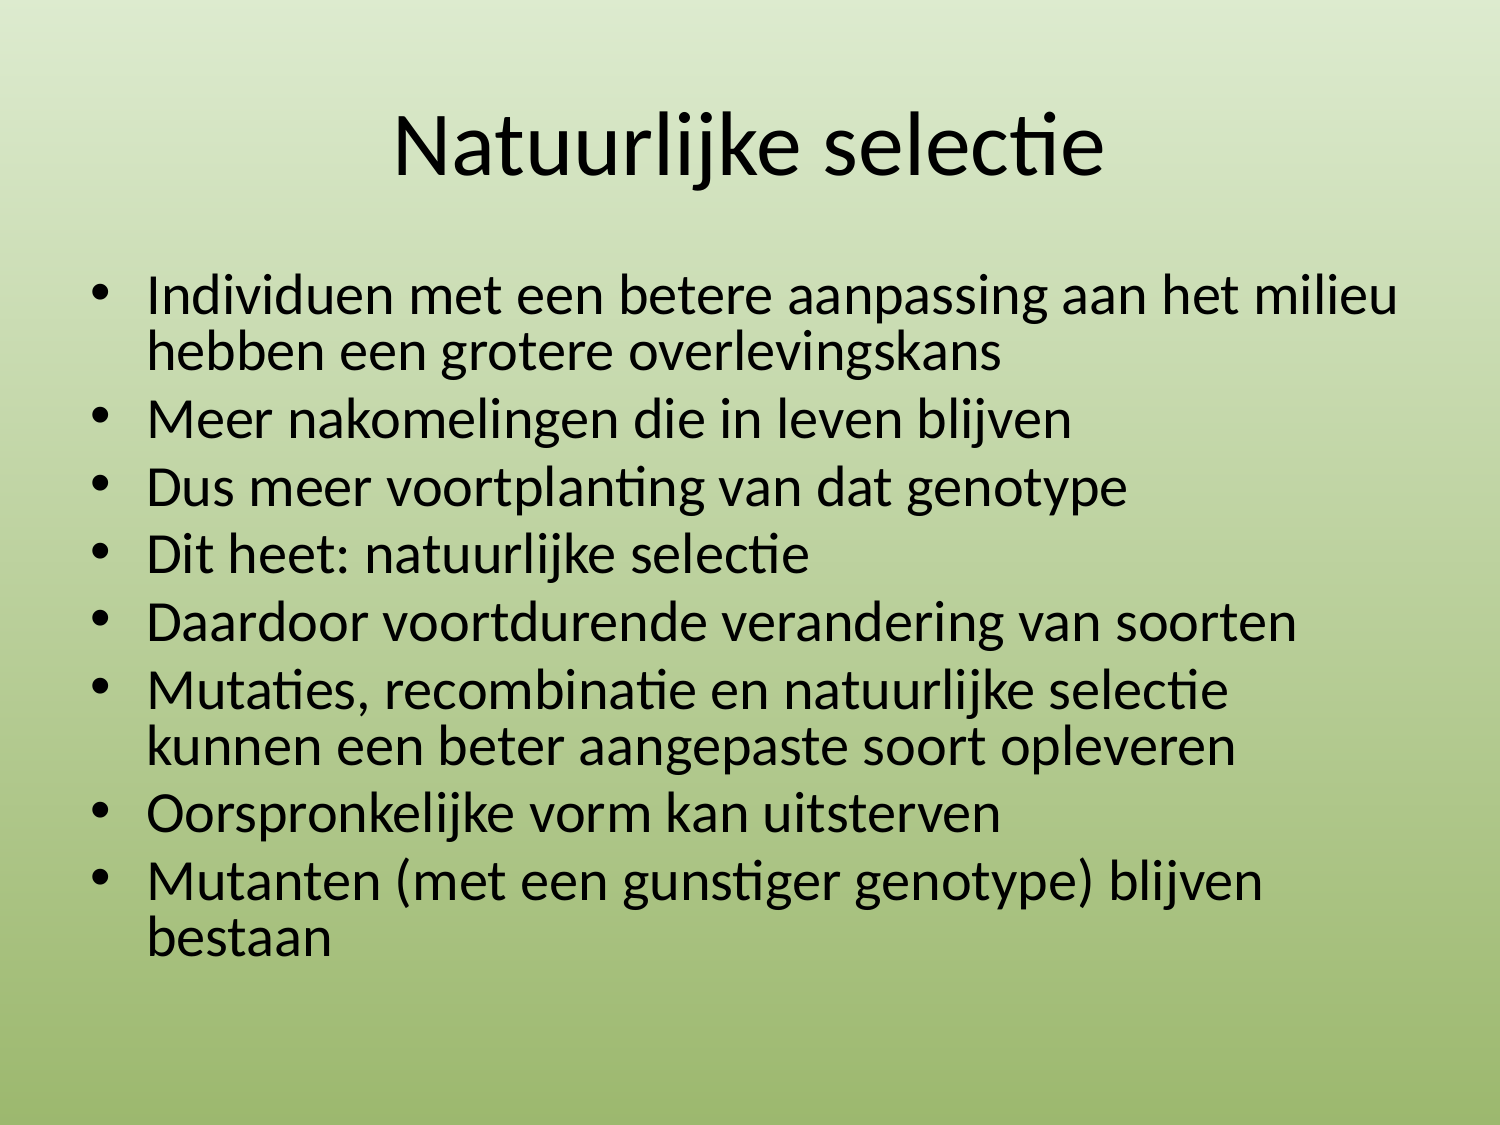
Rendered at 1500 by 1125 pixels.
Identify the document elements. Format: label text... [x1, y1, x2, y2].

list Individuen met een betere aanpassing aan het milieu hebben een grotere overlevingskans Meer nakomelingen die in leven blijven Dus meer voortplanting van dat genotype Dit heet: natuurlijke selectie Daardoor voortdurende verandering van soorten Mutaties, recombinatie en natuurlijke selectie kunnen een beter aangepaste soort opleveren Oorspronkelijke vorm kan uitsterven Mutanten (met een gunstiger genotype) blijven bestaan [75, 262, 1425, 1005]
title Natuurlijke selectie [75, 45, 1425, 233]
